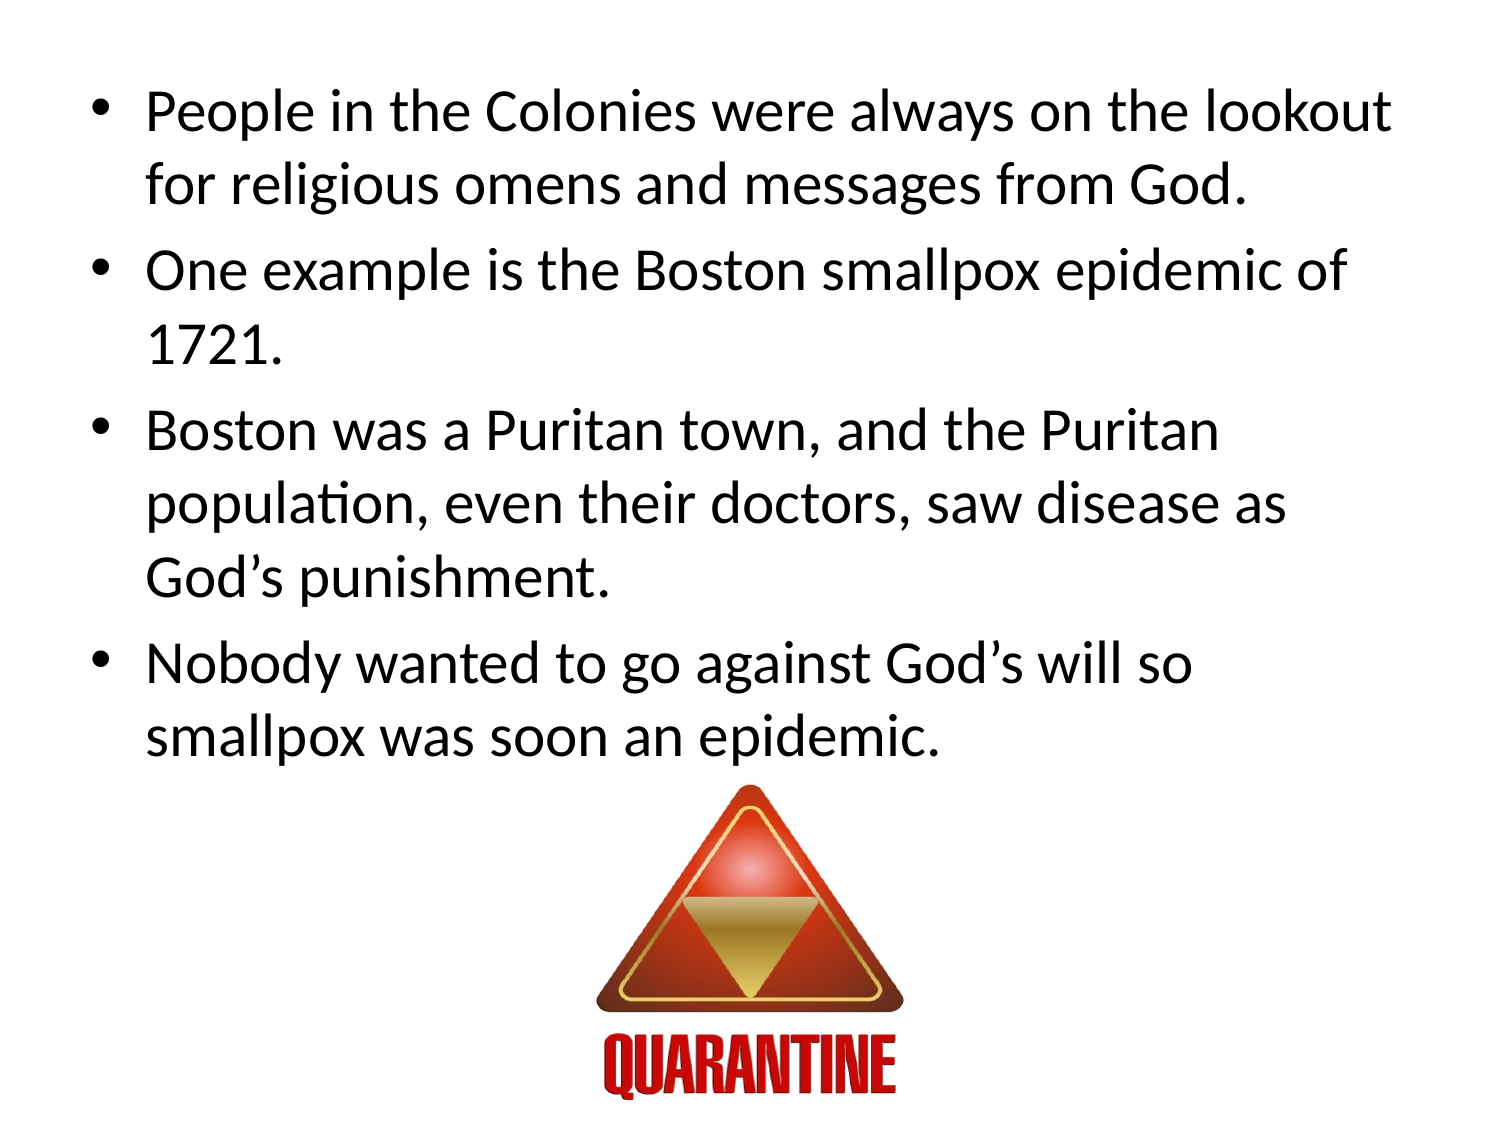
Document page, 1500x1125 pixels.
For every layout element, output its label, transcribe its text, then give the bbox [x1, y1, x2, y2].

list People in the Colonies were always on the lookout for religious omens and messages from God. One example is the Boston smallpox epidemic of 1721. Boston was a Puritan town, and the Puritan population, even their doctors, saw disease as God’s punishment. Nobody wanted to go against God’s will so smallpox was soon an epidemic. [75, 62, 1425, 800]
picture [587, 776, 913, 1125]
